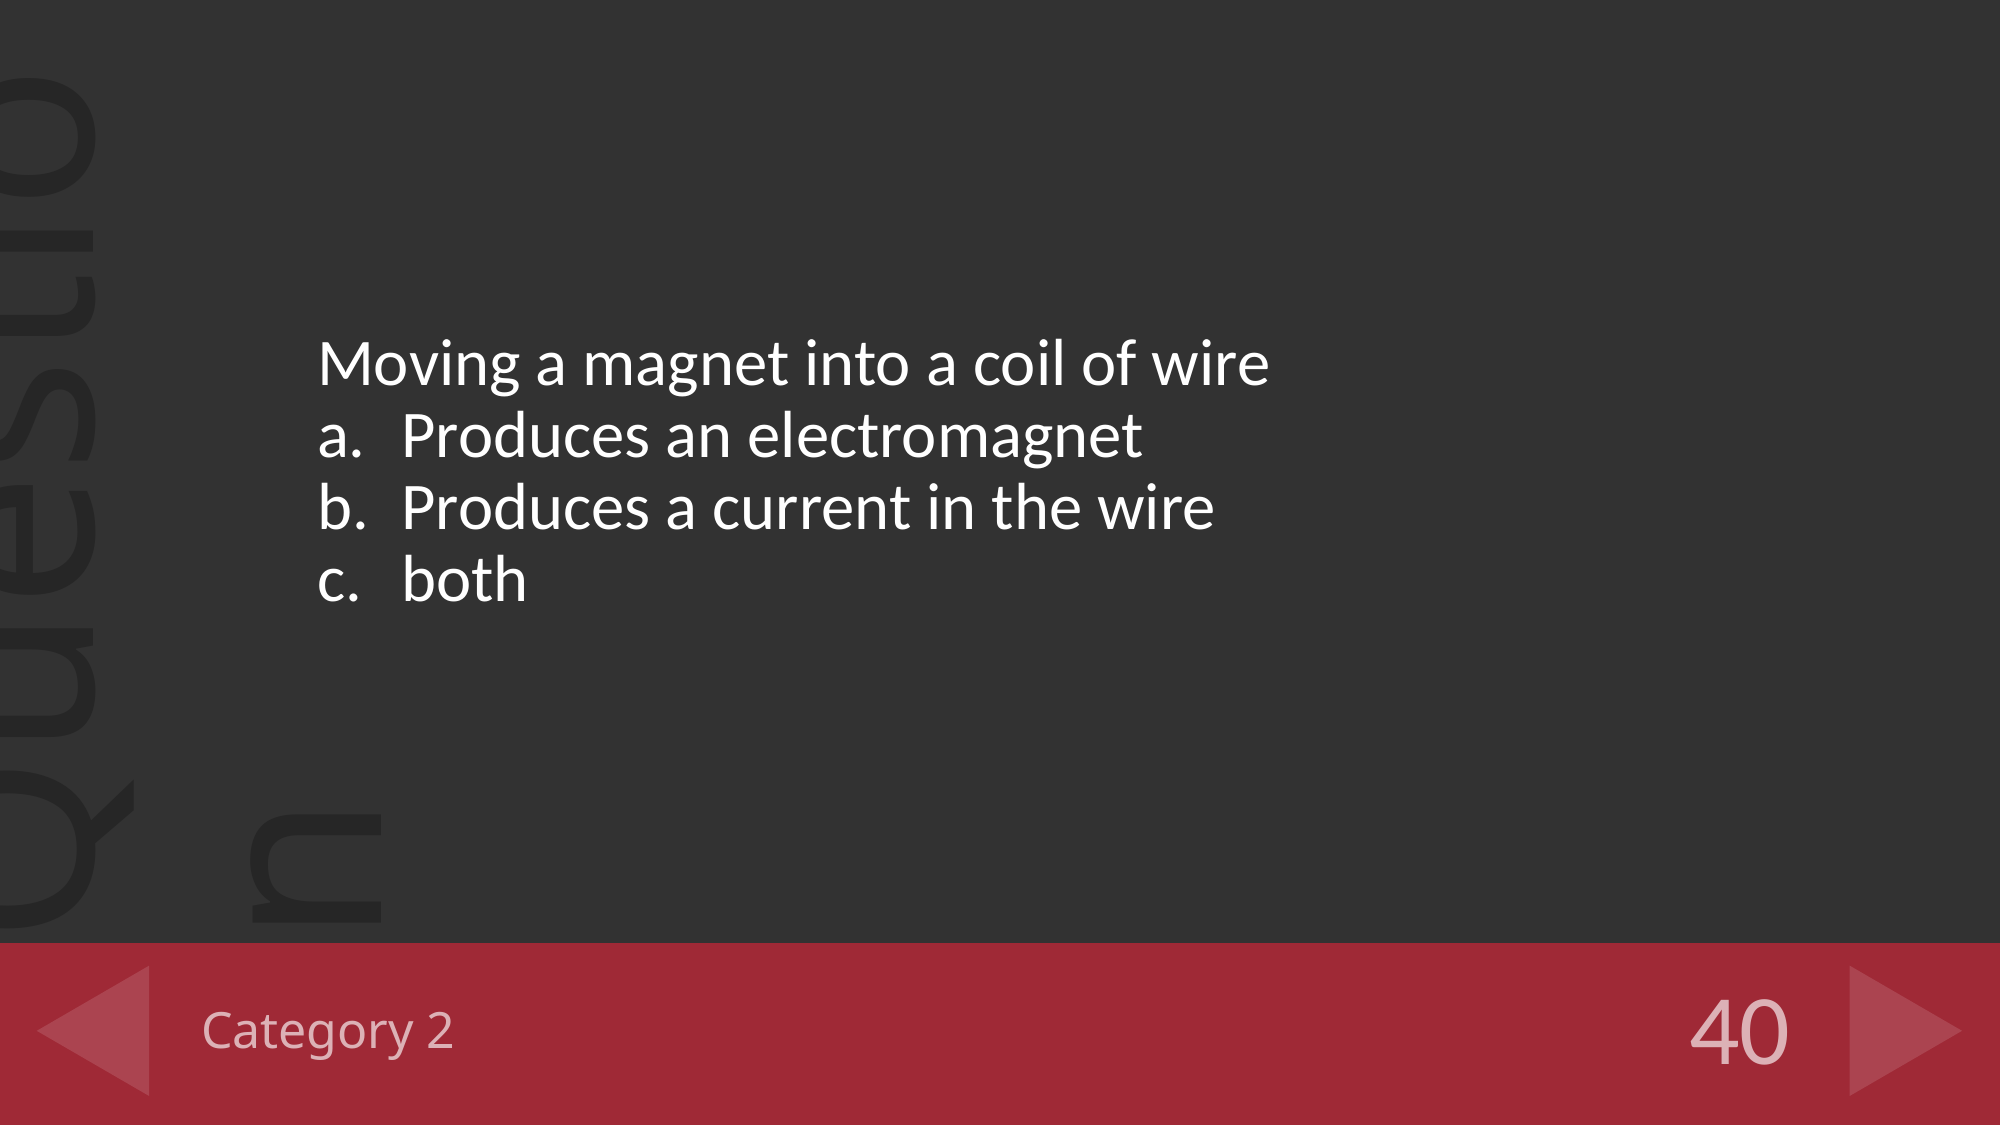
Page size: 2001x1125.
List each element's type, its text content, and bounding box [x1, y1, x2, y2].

title Category 2 [185, 967, 1494, 1097]
list Moving a magnet into a coil of wire Produces an electromagnet Produces a current in the wire both [302, 307, 1760, 636]
list 40 [1494, 967, 1806, 1097]
